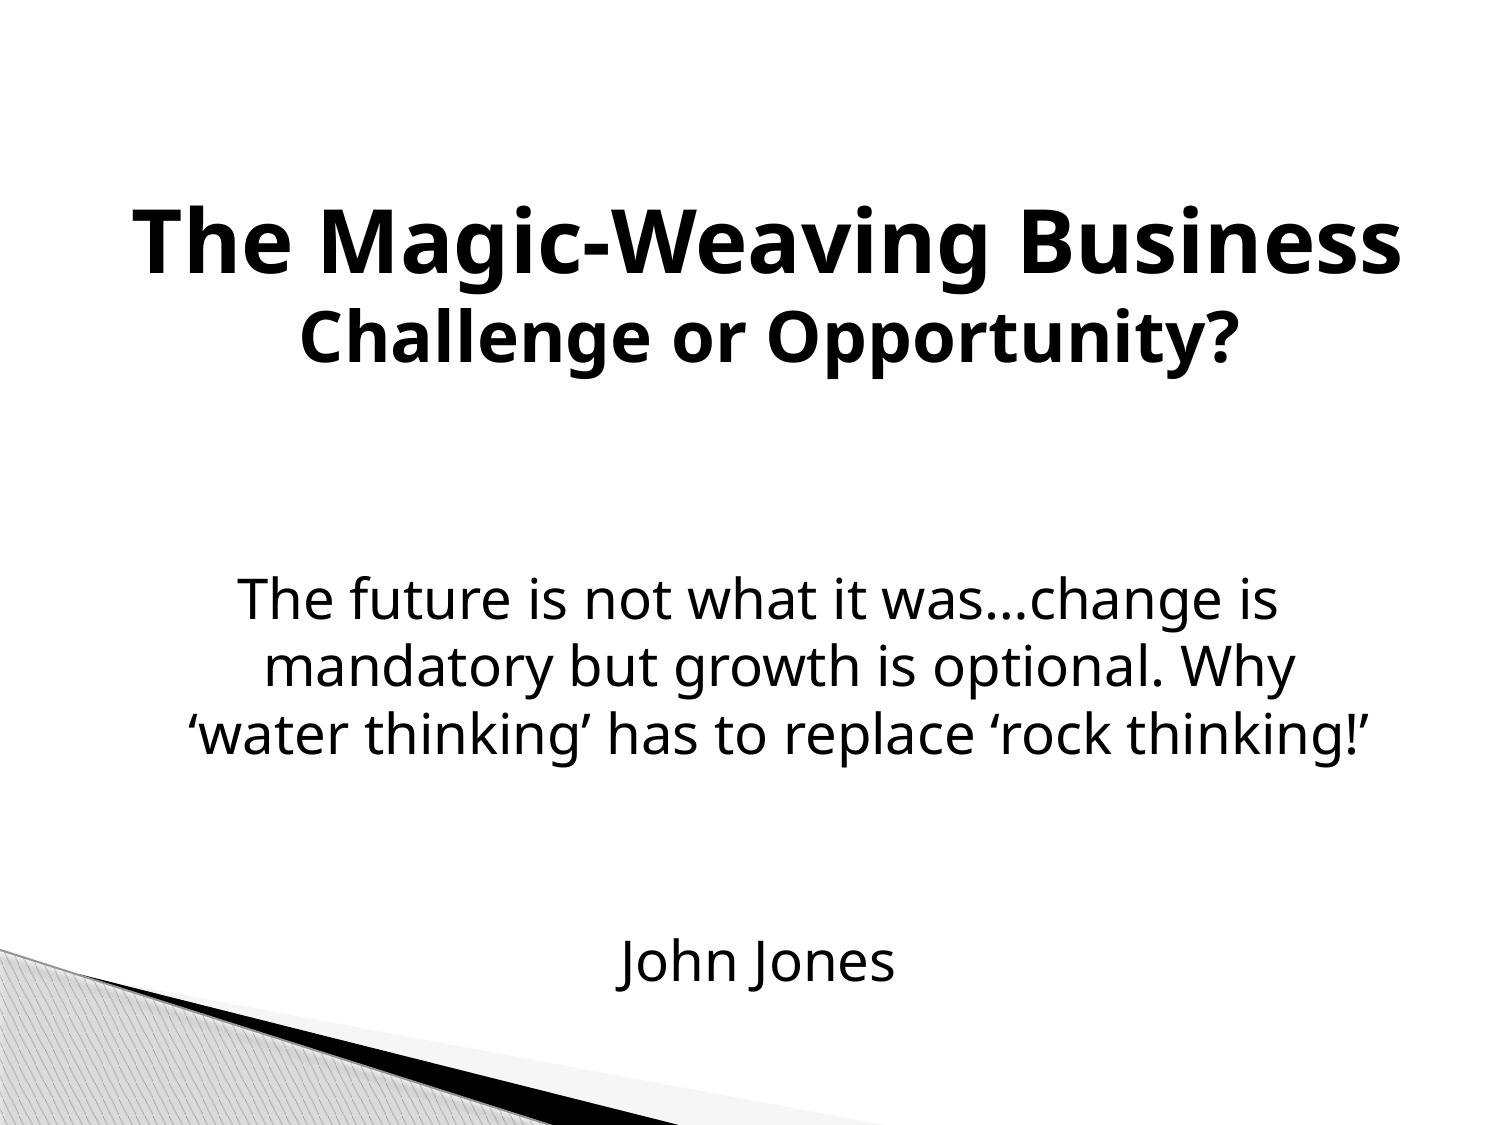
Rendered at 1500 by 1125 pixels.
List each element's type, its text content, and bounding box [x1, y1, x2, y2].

list The future is not what it was…change is mandatory but growth is optional. Why ‘water thinking’ has to replace ‘rock thinking!’ John Jones [112, 479, 1388, 1125]
title The Magic-Weaving Business Challenge or Opportunity? [112, 160, 1447, 401]
